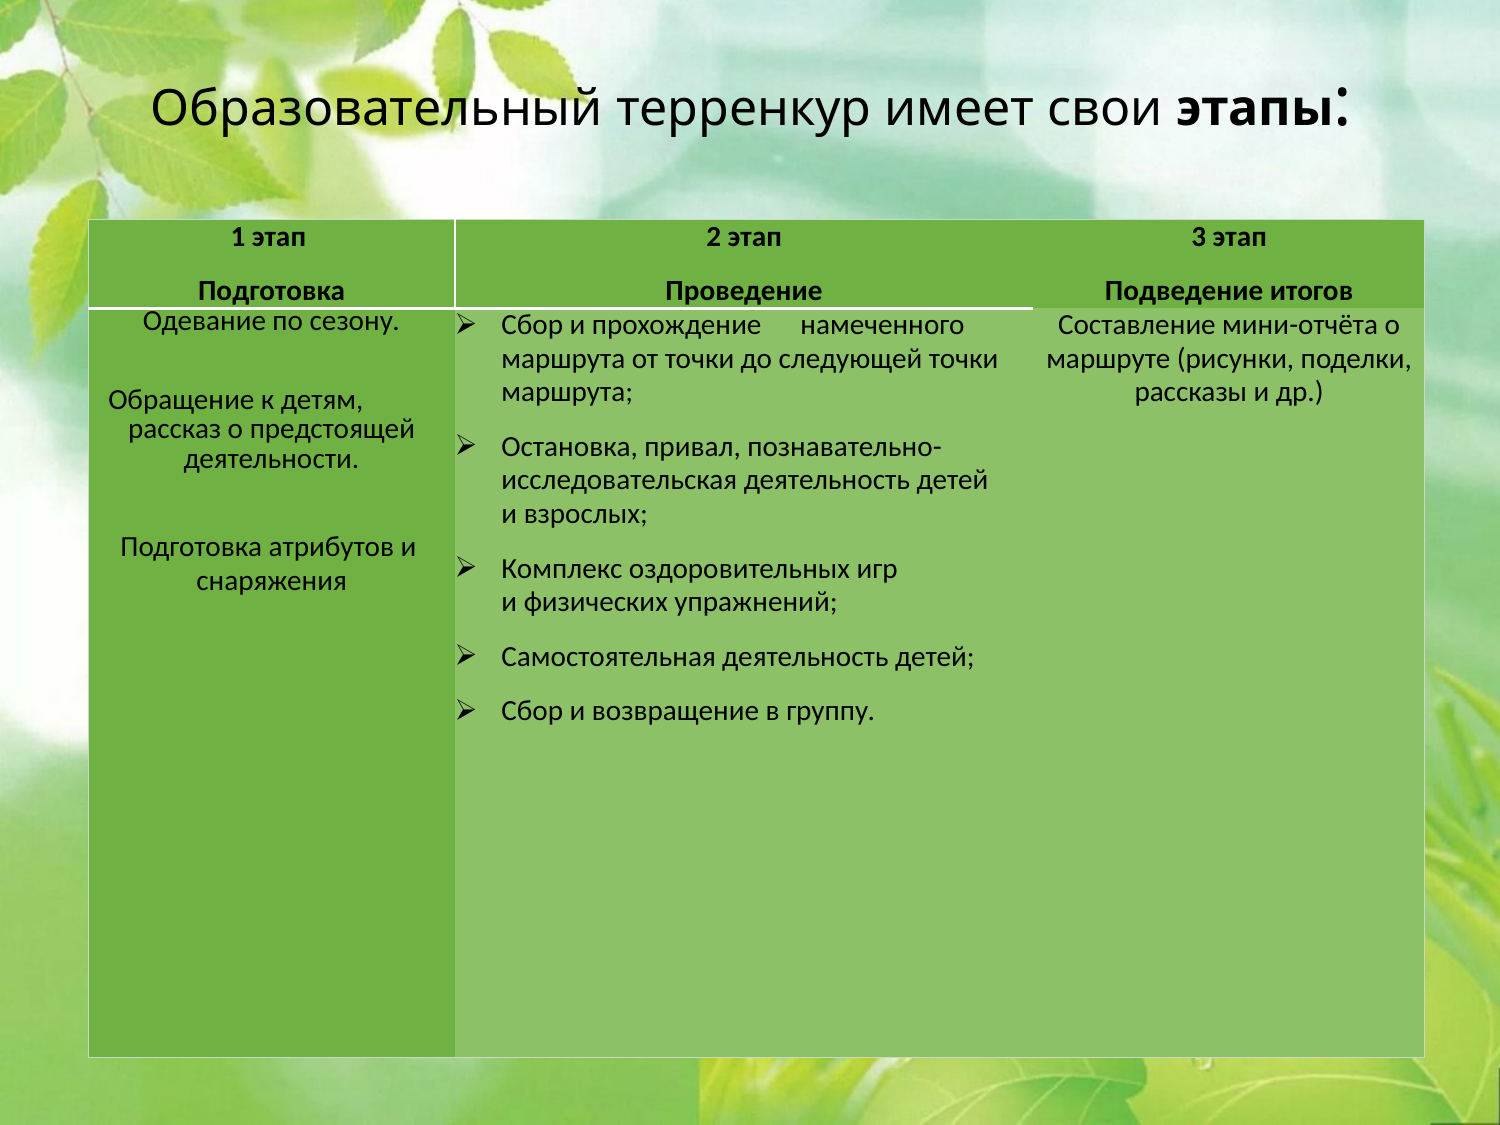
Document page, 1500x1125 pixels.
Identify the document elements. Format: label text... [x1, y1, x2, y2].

table_cell Одевание по сезону. Обращение к детям, рассказ о предстоящей деятельности. Подготовка атрибутов и снаряжения [89, 310, 455, 1057]
table_cell Составление мини-отчёта о маршруте (рисунки, поделки, рассказы и др.) [1033, 308, 1424, 1057]
table_header 2 этап Проведение [456, 220, 1033, 307]
table_header 3 этап Подведение итогов [1033, 220, 1424, 308]
title Образовательный терренкур имеет свои этапы: [135, 45, 1425, 161]
table_cell Сбор и прохождение намеченного маршрута от точки до следующей точки маршрута; Остановка, привал, познавательно-исследовательская деятельность детей и взрослых; Комплекс оздоровительных игр и физических упражнений; Самостоятельная деятельность детей; Сбор и возвращение в группу. [455, 310, 1033, 1057]
picture [0, 0, 1500, 1125]
table_header 1 этап Подготовка [89, 220, 454, 307]
